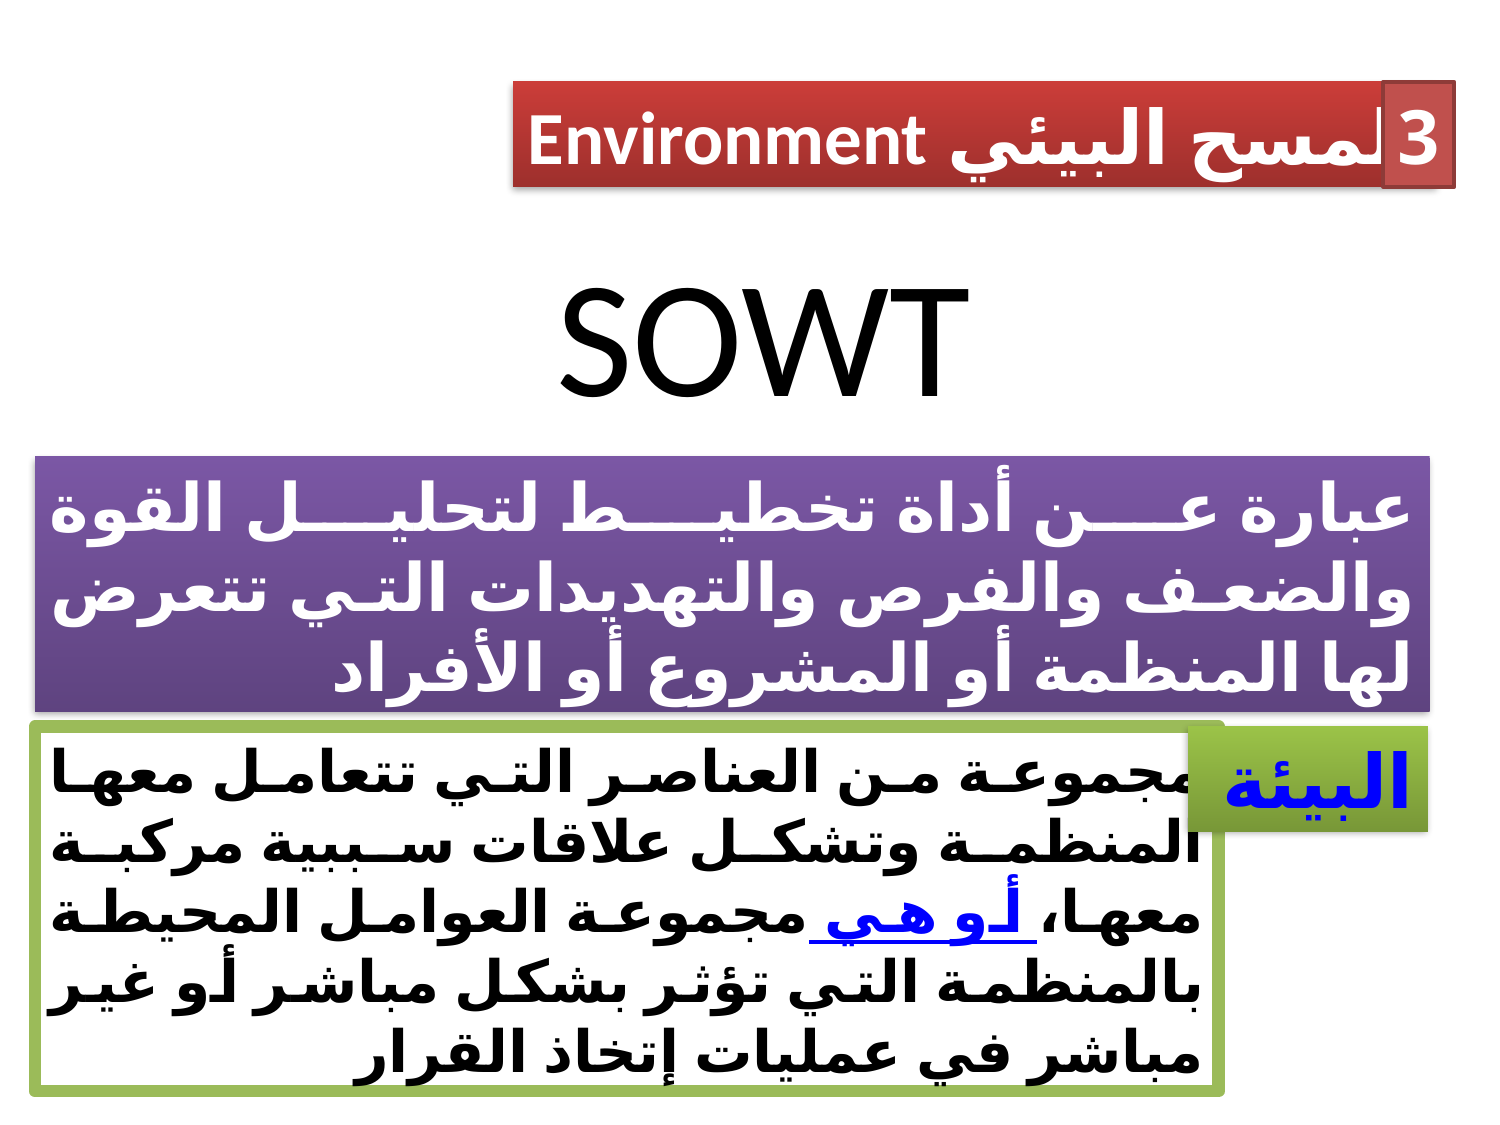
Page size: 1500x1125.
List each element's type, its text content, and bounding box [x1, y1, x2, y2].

text_box عبارة عن أداة تخطيط لتحليل القوة والضعف والفرص والتهديدات التي تتعرض لها المنظمة أو المشروع أو الأفراد [35, 456, 1430, 712]
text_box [34, 726, 1398, 1025]
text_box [590, 81, 1456, 189]
text_box SOWT [541, 222, 986, 438]
